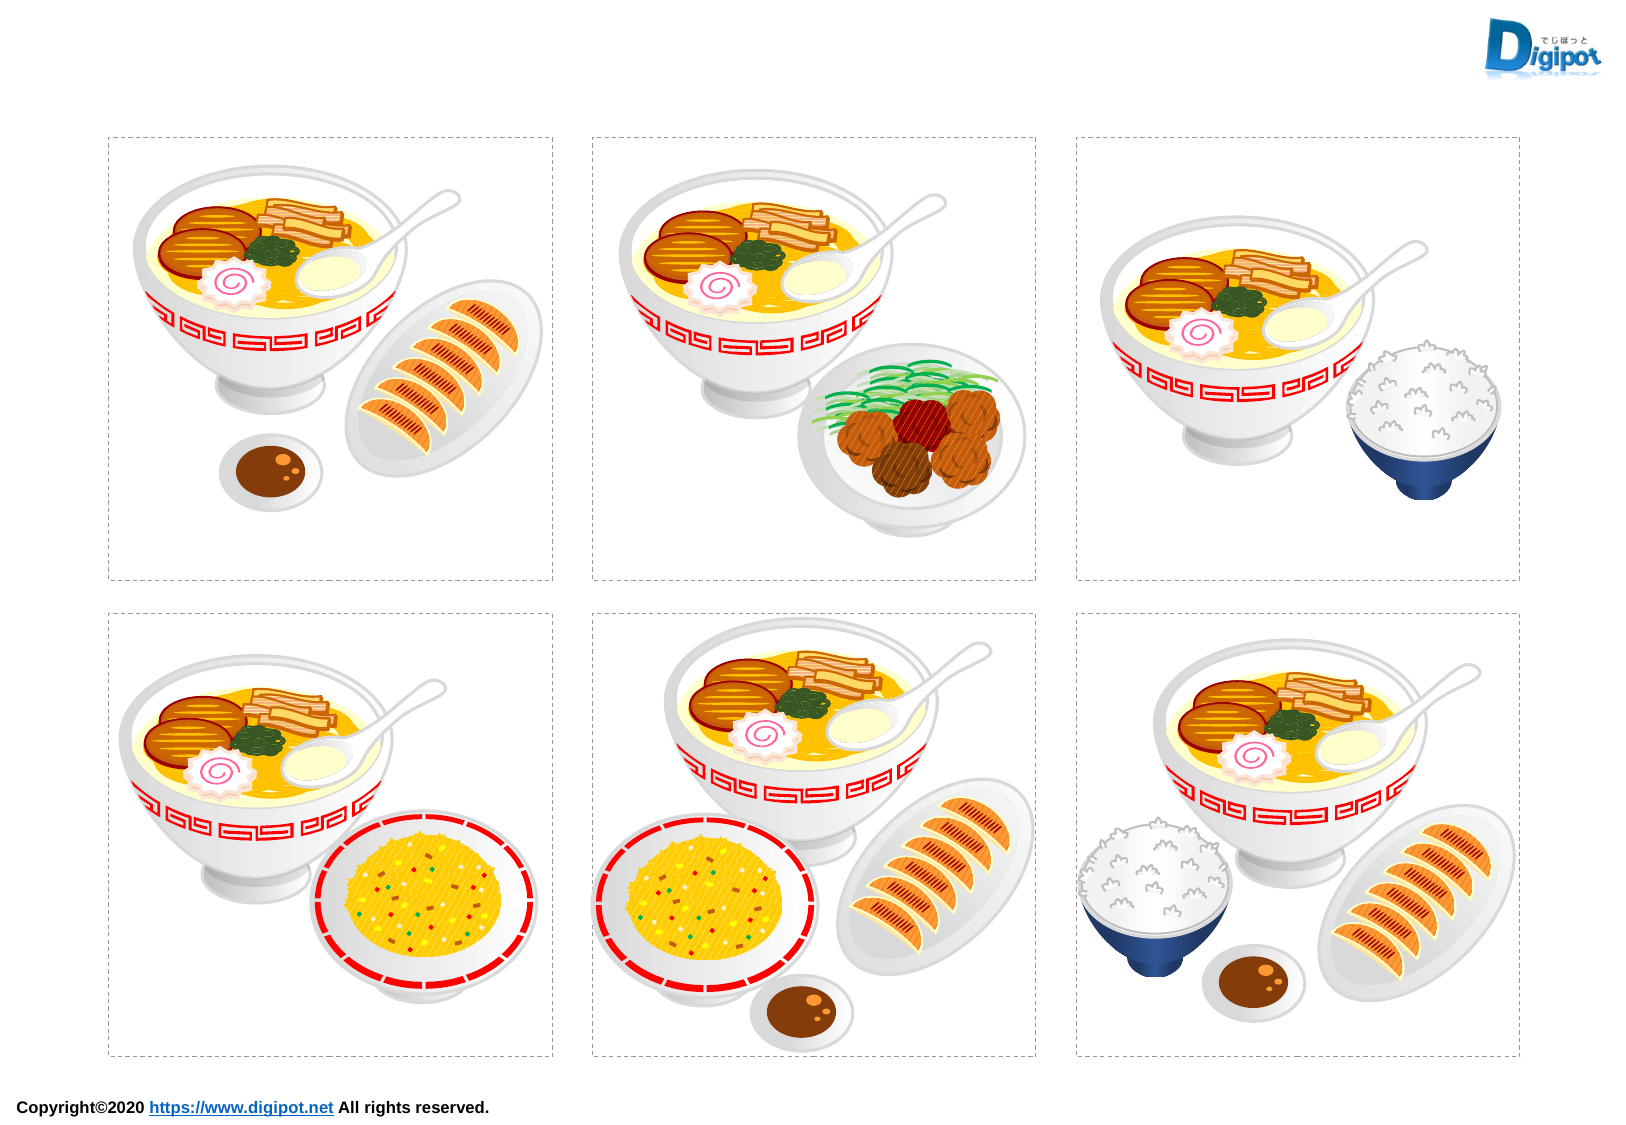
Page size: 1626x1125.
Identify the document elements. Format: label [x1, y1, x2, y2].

text_box [592, 618, 1055, 1052]
text_box [1101, 216, 1500, 501]
text_box [1076, 640, 1536, 1022]
picture [1485, 18, 1602, 82]
text_box [120, 655, 537, 1003]
text_box [134, 166, 563, 511]
text_box [620, 170, 1025, 537]
